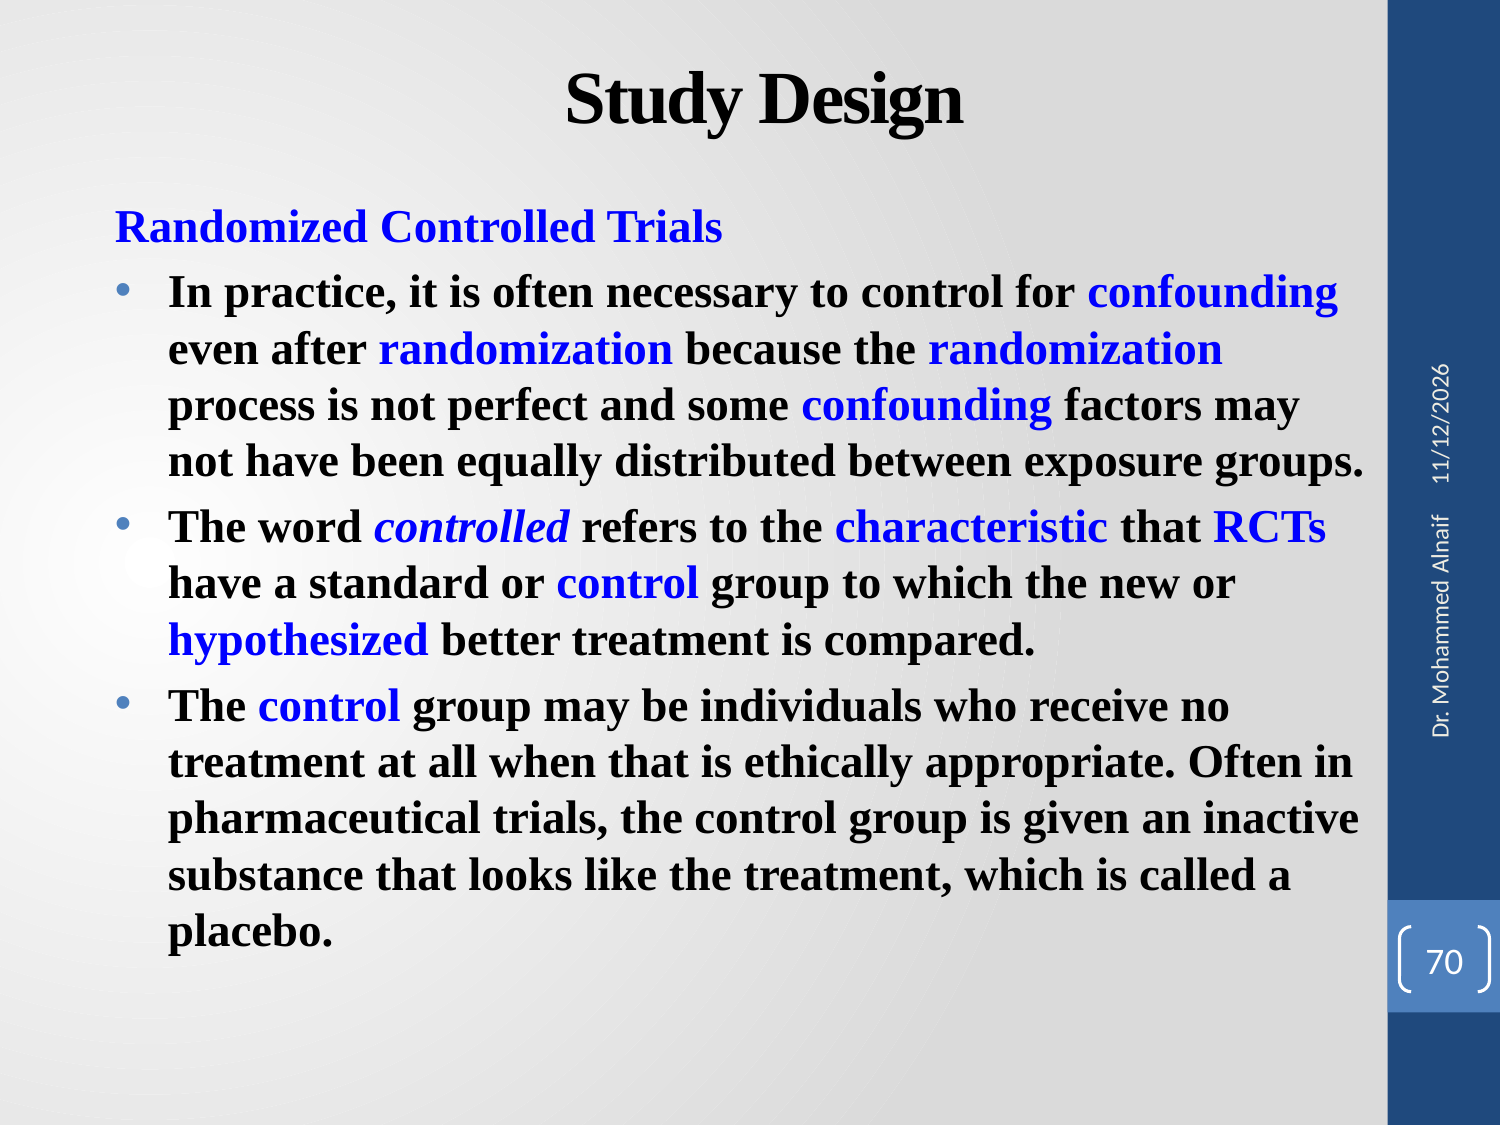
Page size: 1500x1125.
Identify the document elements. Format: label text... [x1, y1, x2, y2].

title Study Design [112, 37, 1388, 147]
slide_number 70 [1397, 925, 1492, 994]
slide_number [1408, 100, 1469, 500]
subtitle Randomized Controlled Trials In practice, it is often necessary to control for confounding even after randomization because the randomization process is not perfect and some confounding factors may not have been equally distributed between exposure groups. The word controlled refers to the characteristic that RCTs have a standard or control group to which the new or hypothesized better treatment is compared. The control group may be individuals who receive no treatment at all when that is ethically appropriate. Often in pharmaceutical trials, the control group is given an inactive substance that looks like the treatment, which is called a placebo. [99, 187, 1388, 1025]
footer Dr. Mohammed Alnaif [1408, 500, 1469, 889]
